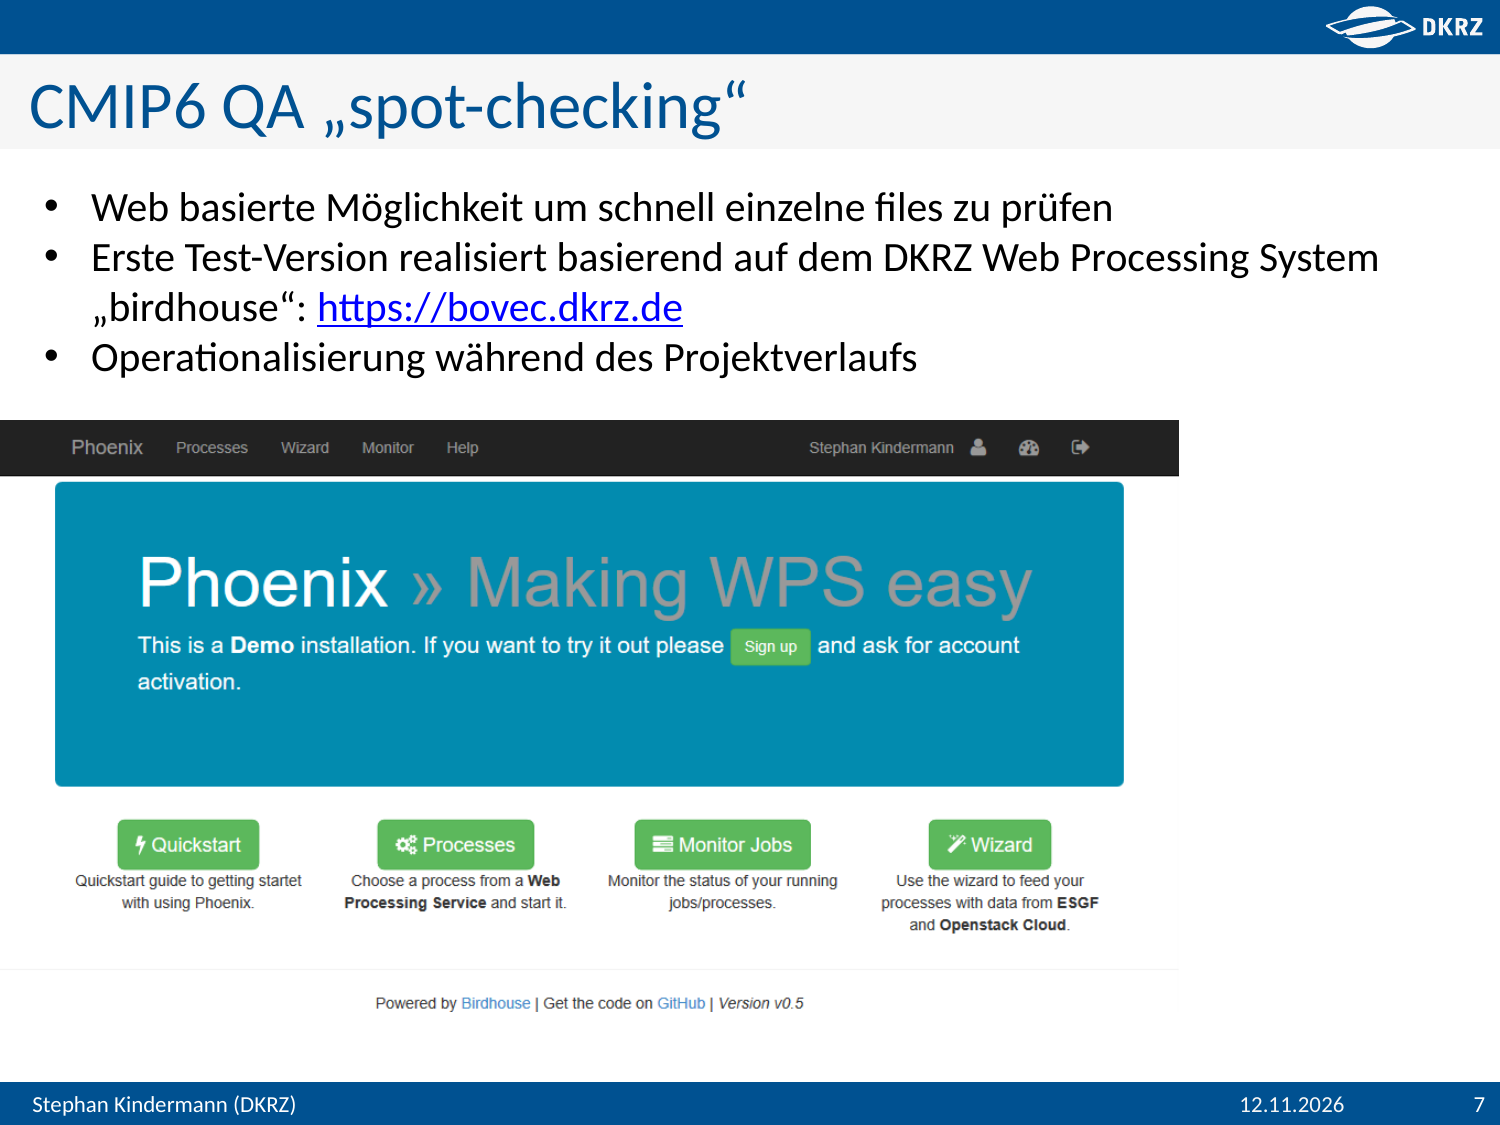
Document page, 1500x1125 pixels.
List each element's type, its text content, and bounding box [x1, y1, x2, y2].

text_box Web basierte Möglichkeit um schnell einzelne files zu prüfen Erste Test-Version realisiert basierend auf dem DKRZ Web Processing System „birdhouse“: https://bovec.dkrz.de Operationalisierung während des Projektverlaufs [29, 172, 1436, 388]
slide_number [1187, 1082, 1360, 1125]
picture [0, 420, 1180, 1012]
slide_number 7 [1376, 1082, 1500, 1125]
title CMIP6 QA „spot-checking“ [0, 54, 1500, 149]
